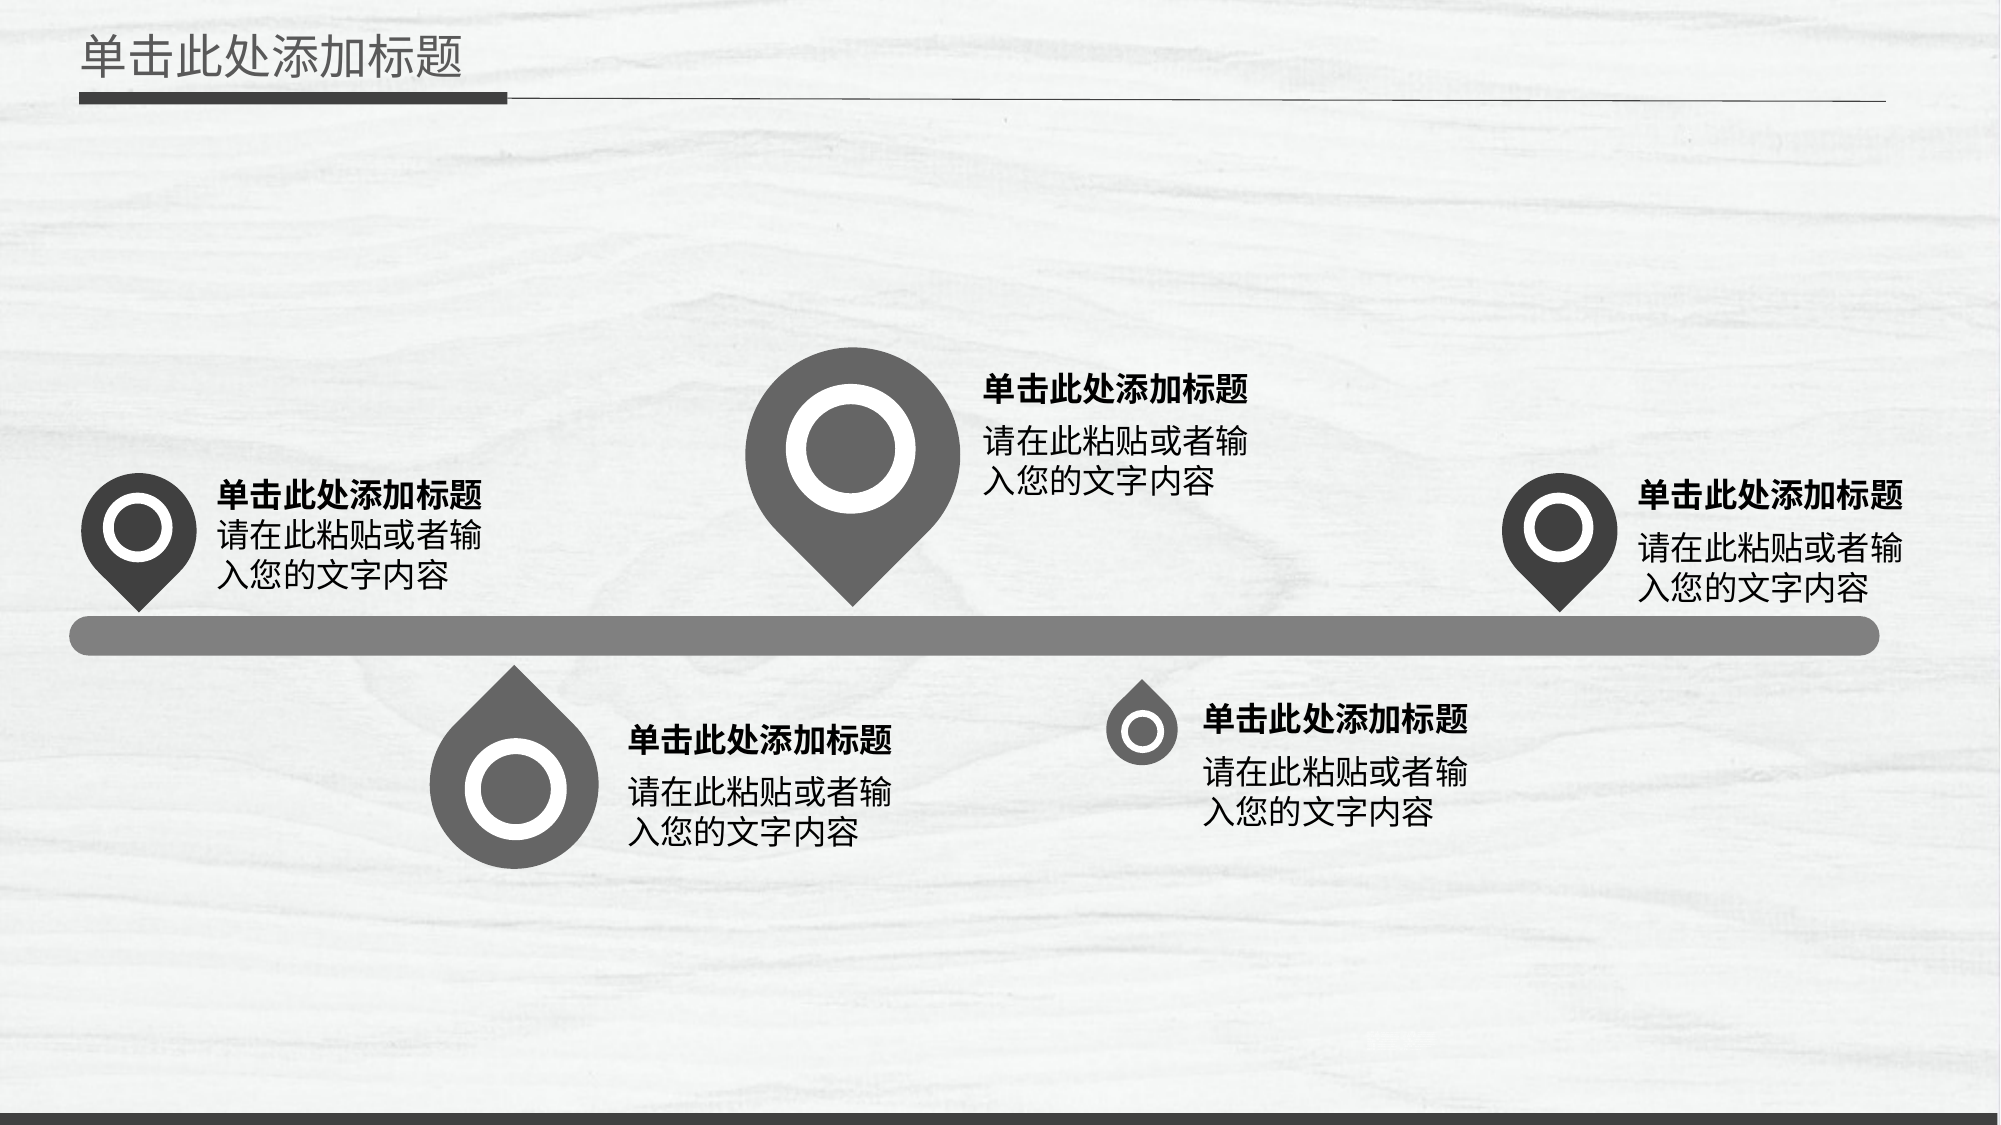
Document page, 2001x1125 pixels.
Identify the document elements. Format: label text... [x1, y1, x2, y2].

picture [0, 0, 2001, 1125]
text_box [78, 95, 508, 105]
text_box 单击此处添加标题 请在此粘贴或者输入您的文字内容 [1622, 467, 1935, 615]
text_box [81, 472, 197, 589]
text_box [68, 615, 1881, 657]
text_box [0, 1112, 1998, 1125]
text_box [429, 699, 599, 869]
text_box 单击此处添加标题请在此粘贴或者输入您的文字内容 [202, 467, 515, 602]
text_box 单击此处添加标题 请在此粘贴或者输入您的文字内容 [1187, 691, 1500, 839]
text_box 单击此处添加标题 [64, 15, 522, 95]
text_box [1106, 693, 1178, 766]
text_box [745, 347, 961, 563]
text_box 单击此处添加标题 请在此粘贴或者输入您的文字内容 [612, 711, 925, 859]
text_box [1501, 472, 1618, 589]
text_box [507, 98, 1886, 102]
text_box 单击此处添加标题 请在此粘贴或者输入您的文字内容 [968, 360, 1281, 508]
